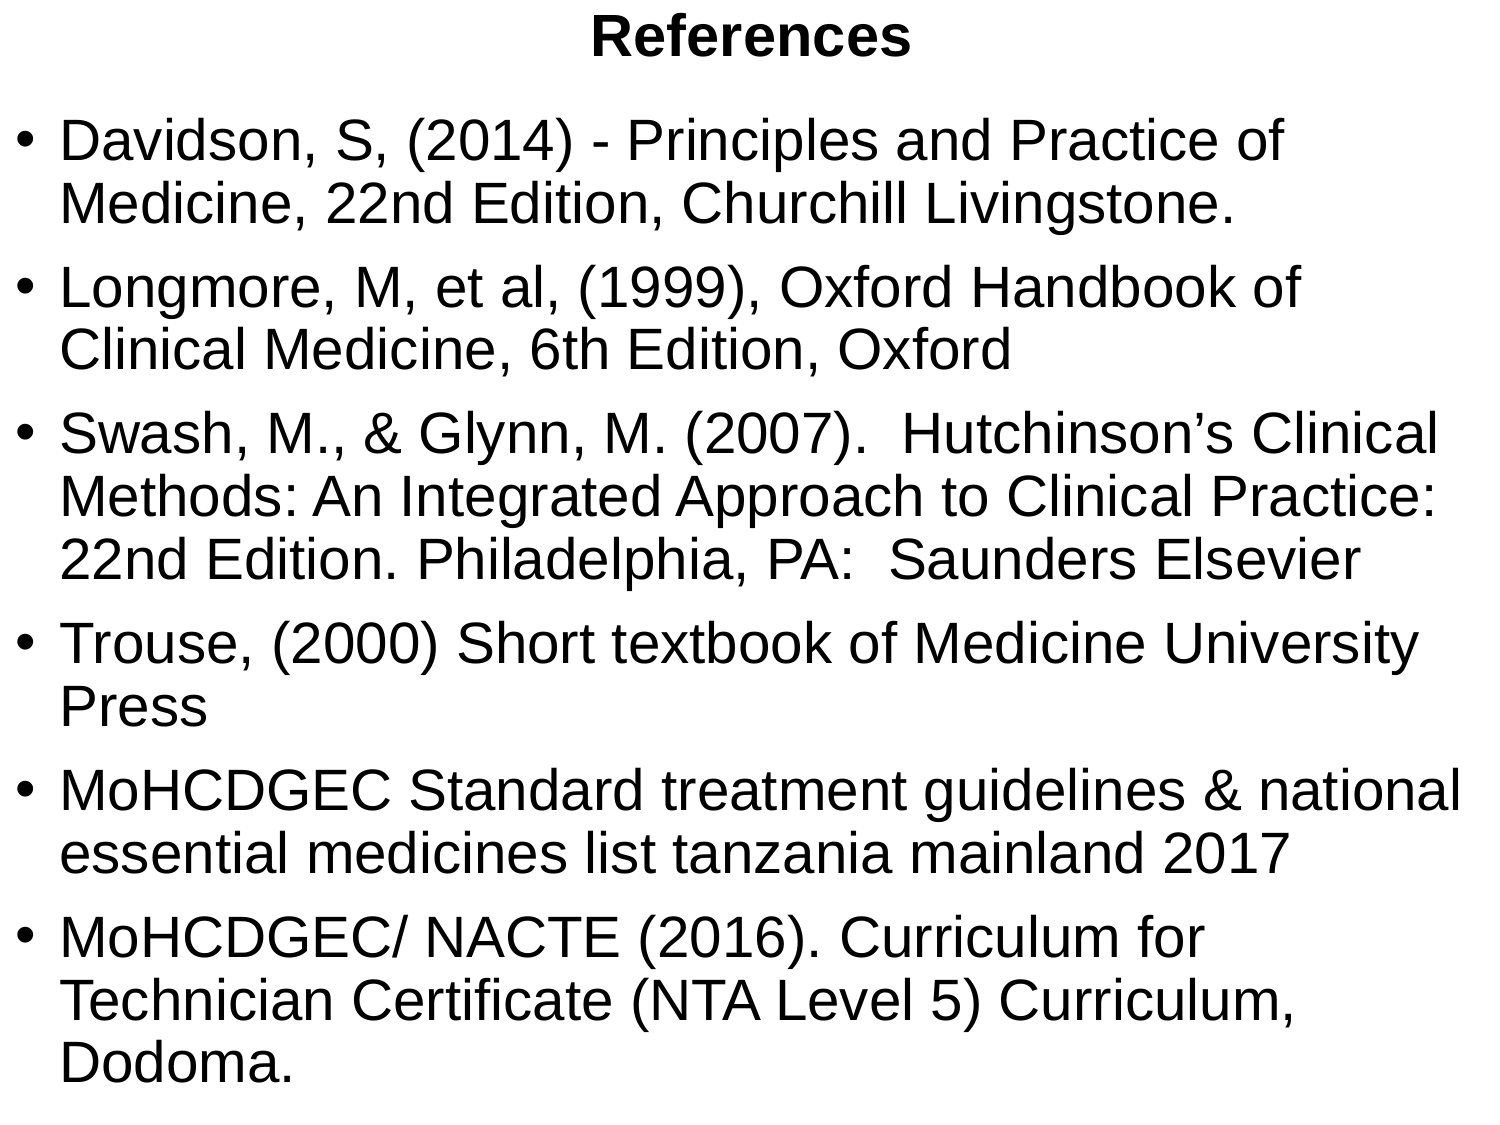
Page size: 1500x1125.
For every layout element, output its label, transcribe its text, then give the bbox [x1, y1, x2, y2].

title References [25, 0, 1478, 77]
list Davidson, S, (2014) - Principles and Practice of Medicine, 22nd Edition, Churchill Livingstone. Longmore, M, et al, (1999), Oxford Handbook of Clinical Medicine, 6th Edition, Oxford Swash, M., & Glynn, M. (2007). Hutchinson’s Clinical Methods: An Integrated Approach to Clinical Practice: 22nd Edition. Philadelphia, PA: Saunders Elsevier Trouse, (2000) Short textbook of Medicine University Press MoHCDGEC Standard treatment guidelines & national essential medicines list tanzania mainland 2017 MoHCDGEC/ NACTE (2016). Curriculum for Technician Certificate (NTA Level 5) Curriculum, Dodoma. [0, 102, 1500, 1068]
